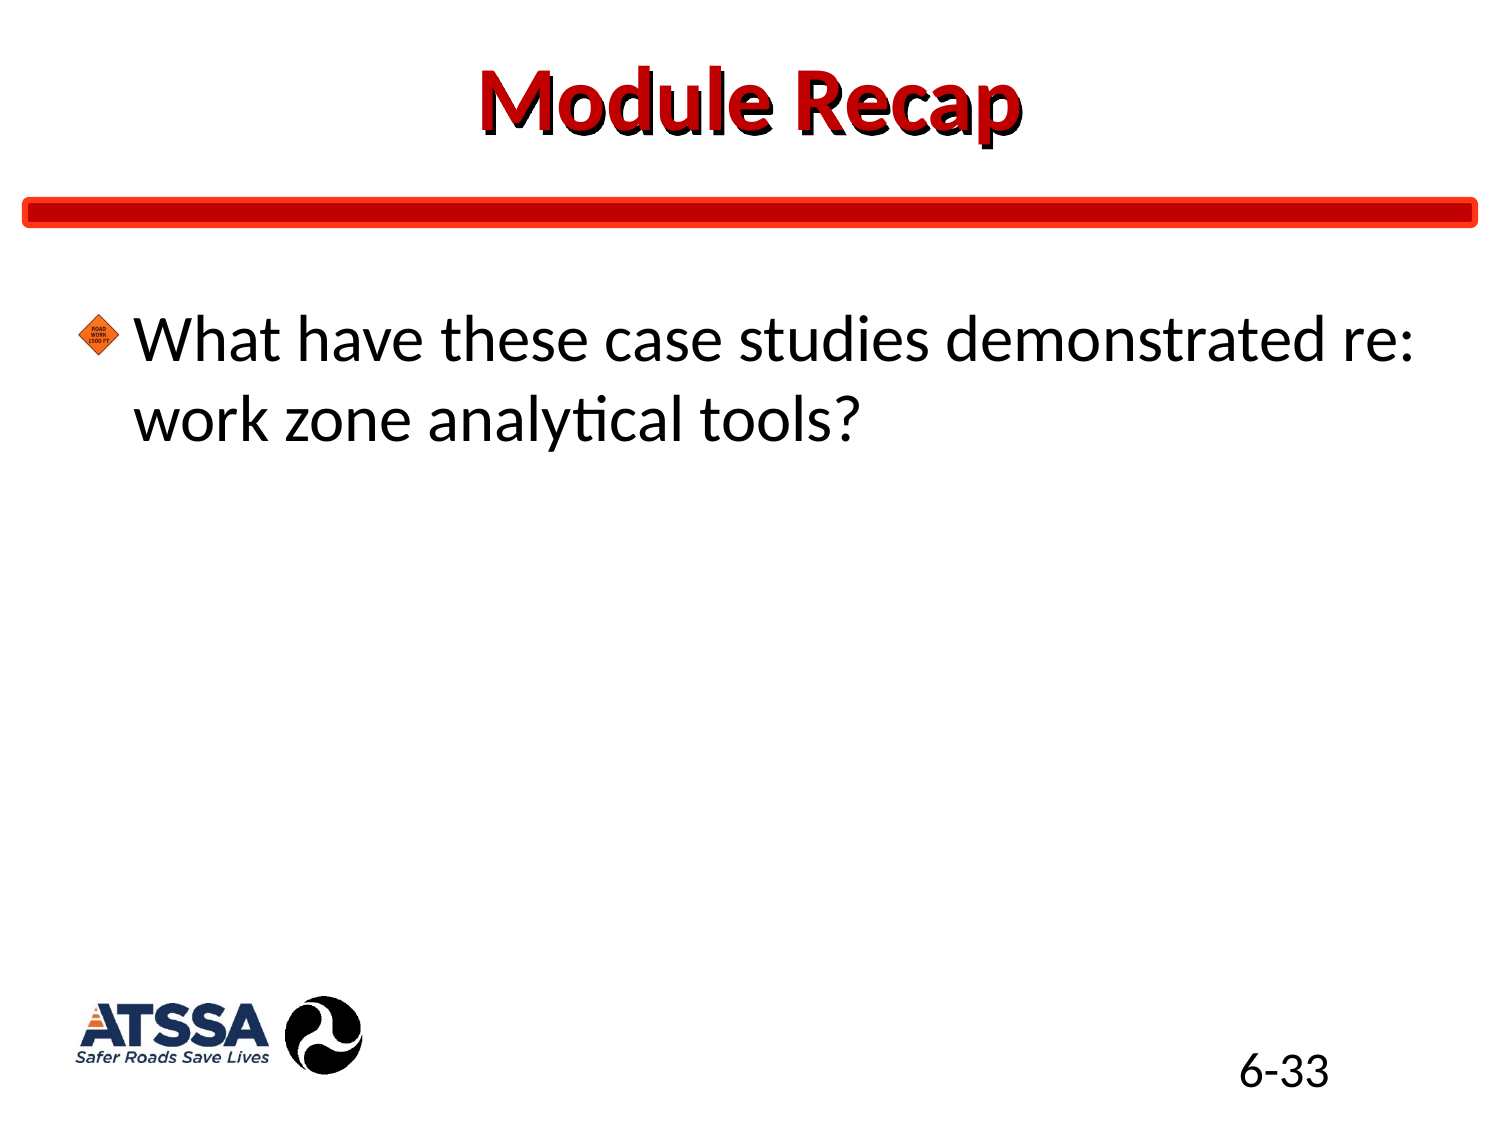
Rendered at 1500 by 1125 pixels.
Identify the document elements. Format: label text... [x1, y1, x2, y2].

title Module Recap [0, 0, 1500, 188]
list What have these case studies demonstrated re: work zone analytical tools? [62, 287, 1451, 1001]
picture [77, 313, 120, 356]
picture [276, 1001, 370, 1077]
picture [75, 1003, 269, 1063]
